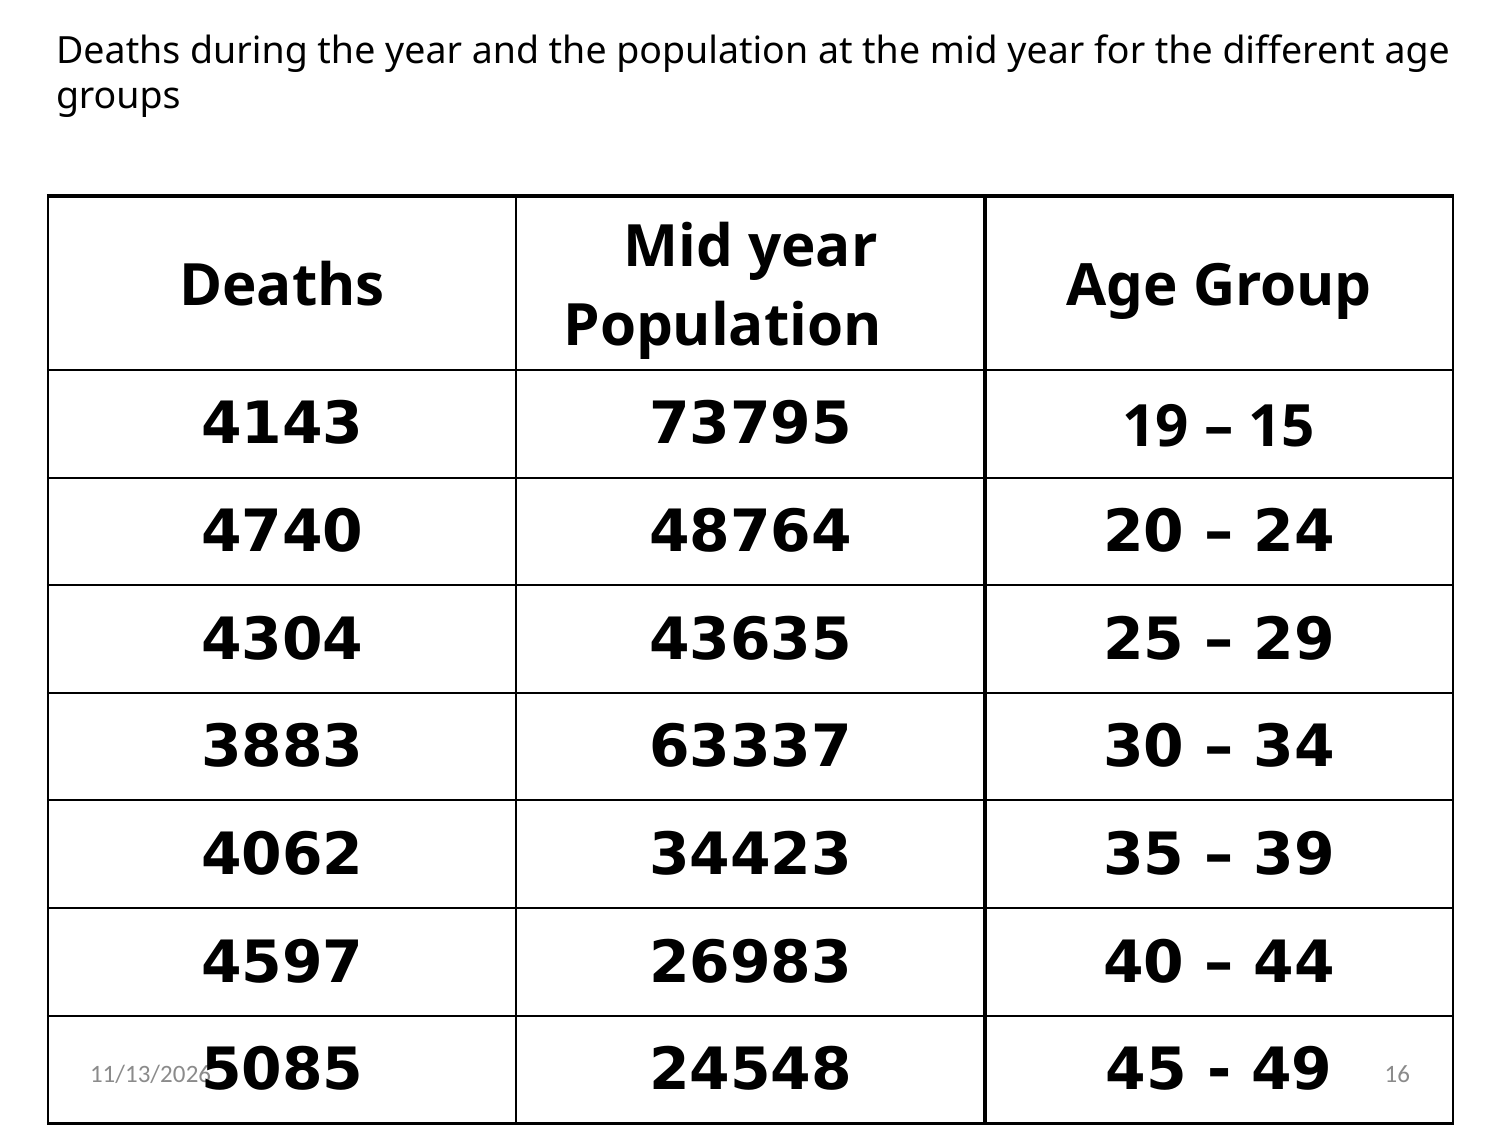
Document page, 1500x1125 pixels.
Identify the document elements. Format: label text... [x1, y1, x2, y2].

table_cell 29 – 25 [987, 586, 1452, 692]
table_cell 19 – 15 [987, 371, 1452, 477]
table_cell 34423 [517, 801, 983, 907]
table_header Deaths [49, 198, 515, 369]
table_header Mid year Population [517, 198, 983, 369]
table_cell 34 – 30 [987, 694, 1452, 799]
table_cell 4597 [49, 909, 515, 1015]
table_cell 5085 [49, 1017, 515, 1122]
table_cell 39 – 35 [987, 801, 1452, 907]
table_cell 43635 [517, 586, 983, 692]
table_header Age Group [987, 198, 1452, 369]
table_cell 4062 [49, 801, 515, 907]
table_cell 24548 [517, 1017, 983, 1122]
table_cell 63337 [517, 694, 983, 799]
table_cell 3883 [49, 694, 515, 799]
table_cell 44 – 40 [987, 909, 1452, 1015]
table_cell 26983 [517, 909, 983, 1015]
table_cell 48764 [517, 479, 983, 584]
table_cell 4143 [49, 371, 515, 477]
text_box Deaths during the year and the population at the mid year for the different age groups [41, 19, 1471, 124]
table_cell 4740 [49, 479, 515, 584]
table_cell 4304 [49, 586, 515, 692]
table_cell 49 - 45 [987, 1017, 1452, 1122]
table_cell 24 – 20 [987, 479, 1452, 584]
table_cell 73795 [517, 371, 983, 477]
